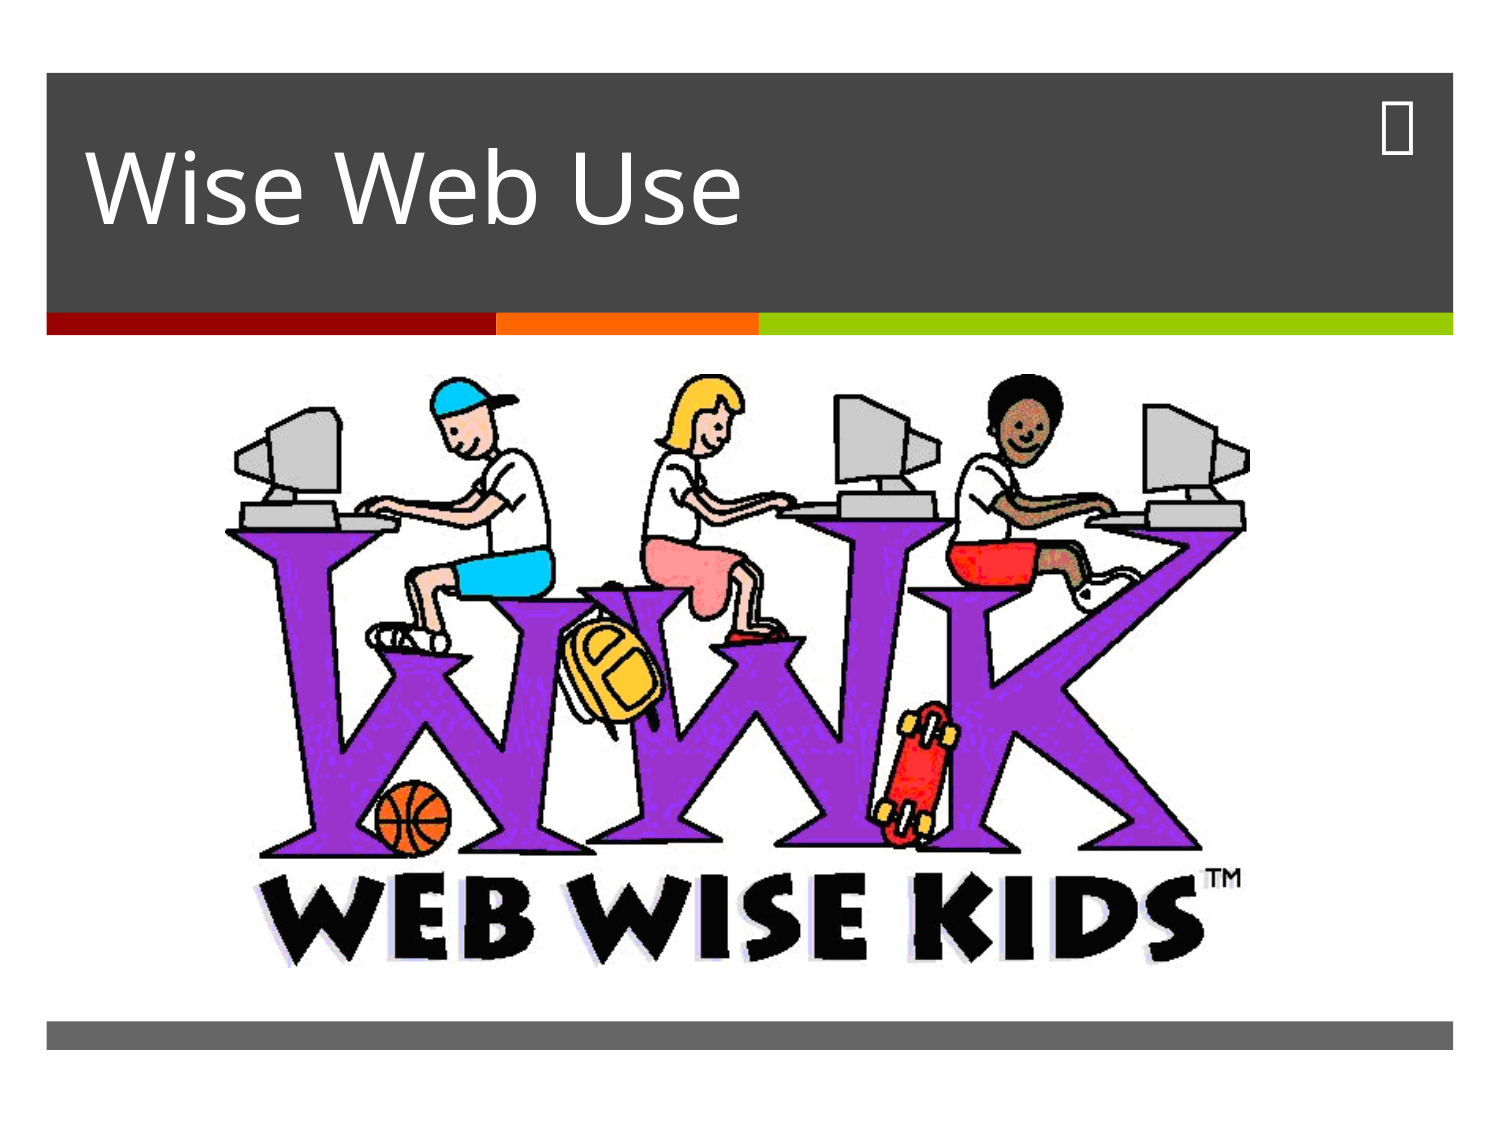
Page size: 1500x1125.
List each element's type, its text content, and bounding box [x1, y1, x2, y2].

title Wise Web Use [69, 73, 1351, 253]
picture [224, 374, 1251, 969]
